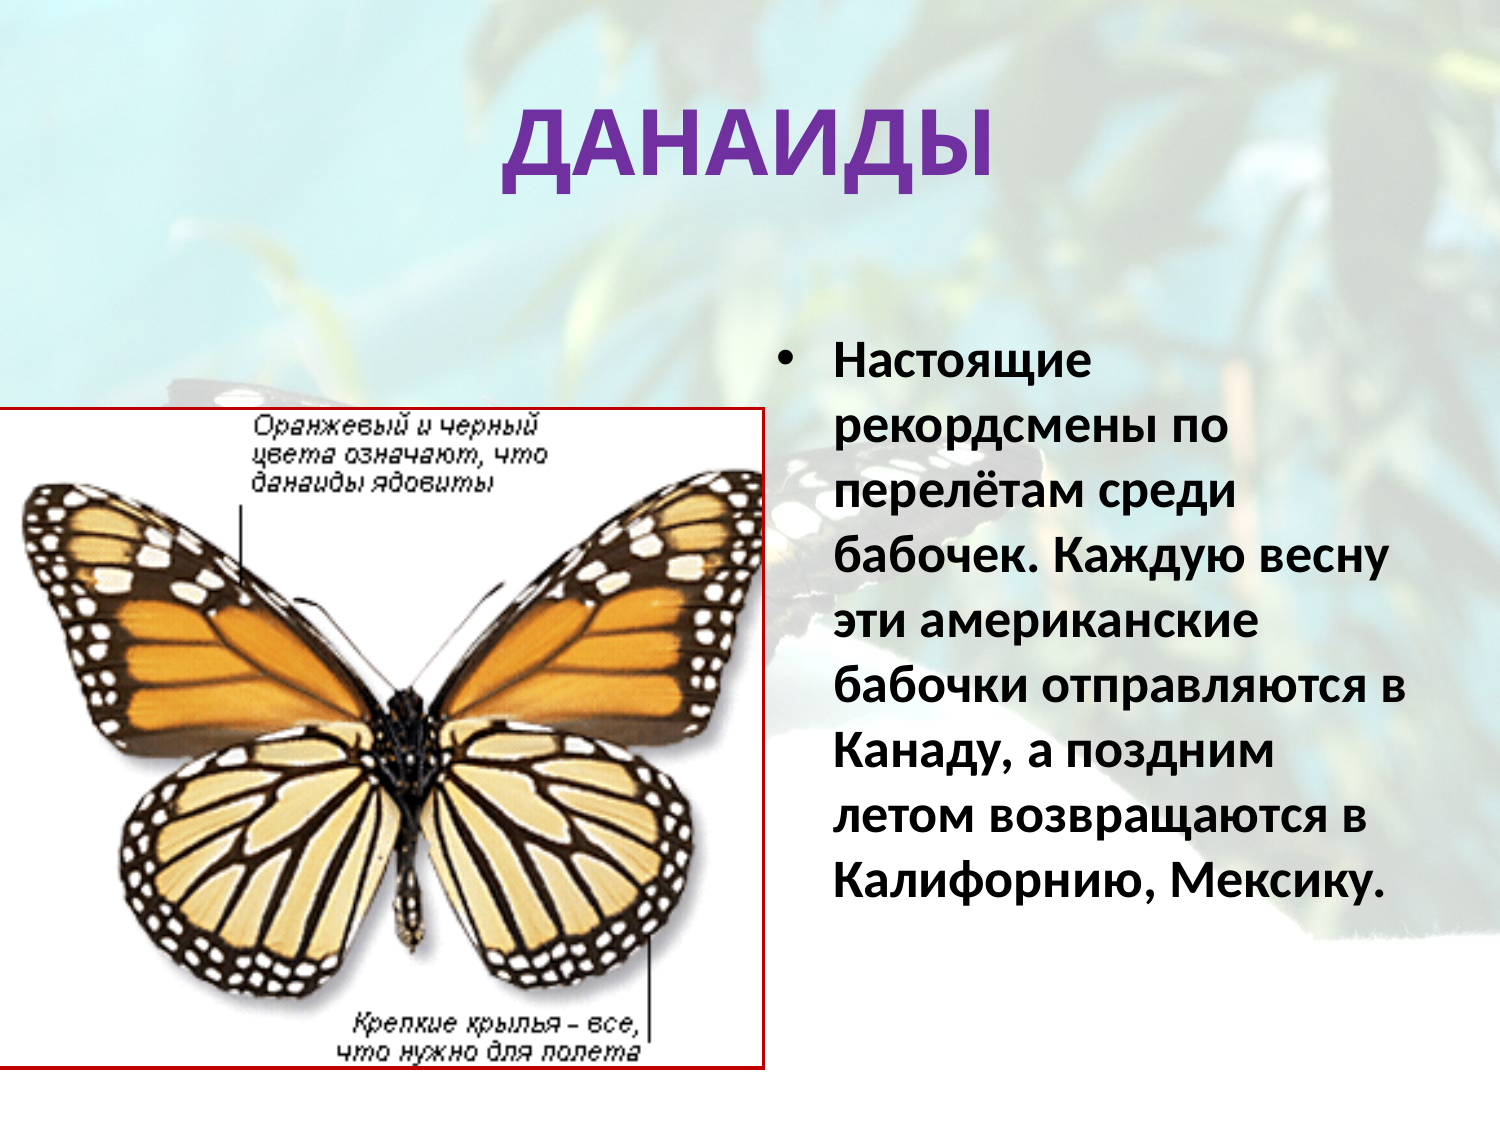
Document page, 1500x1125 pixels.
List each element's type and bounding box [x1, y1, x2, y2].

picture [0, 0, 1500, 1125]
list [0, 409, 763, 1067]
